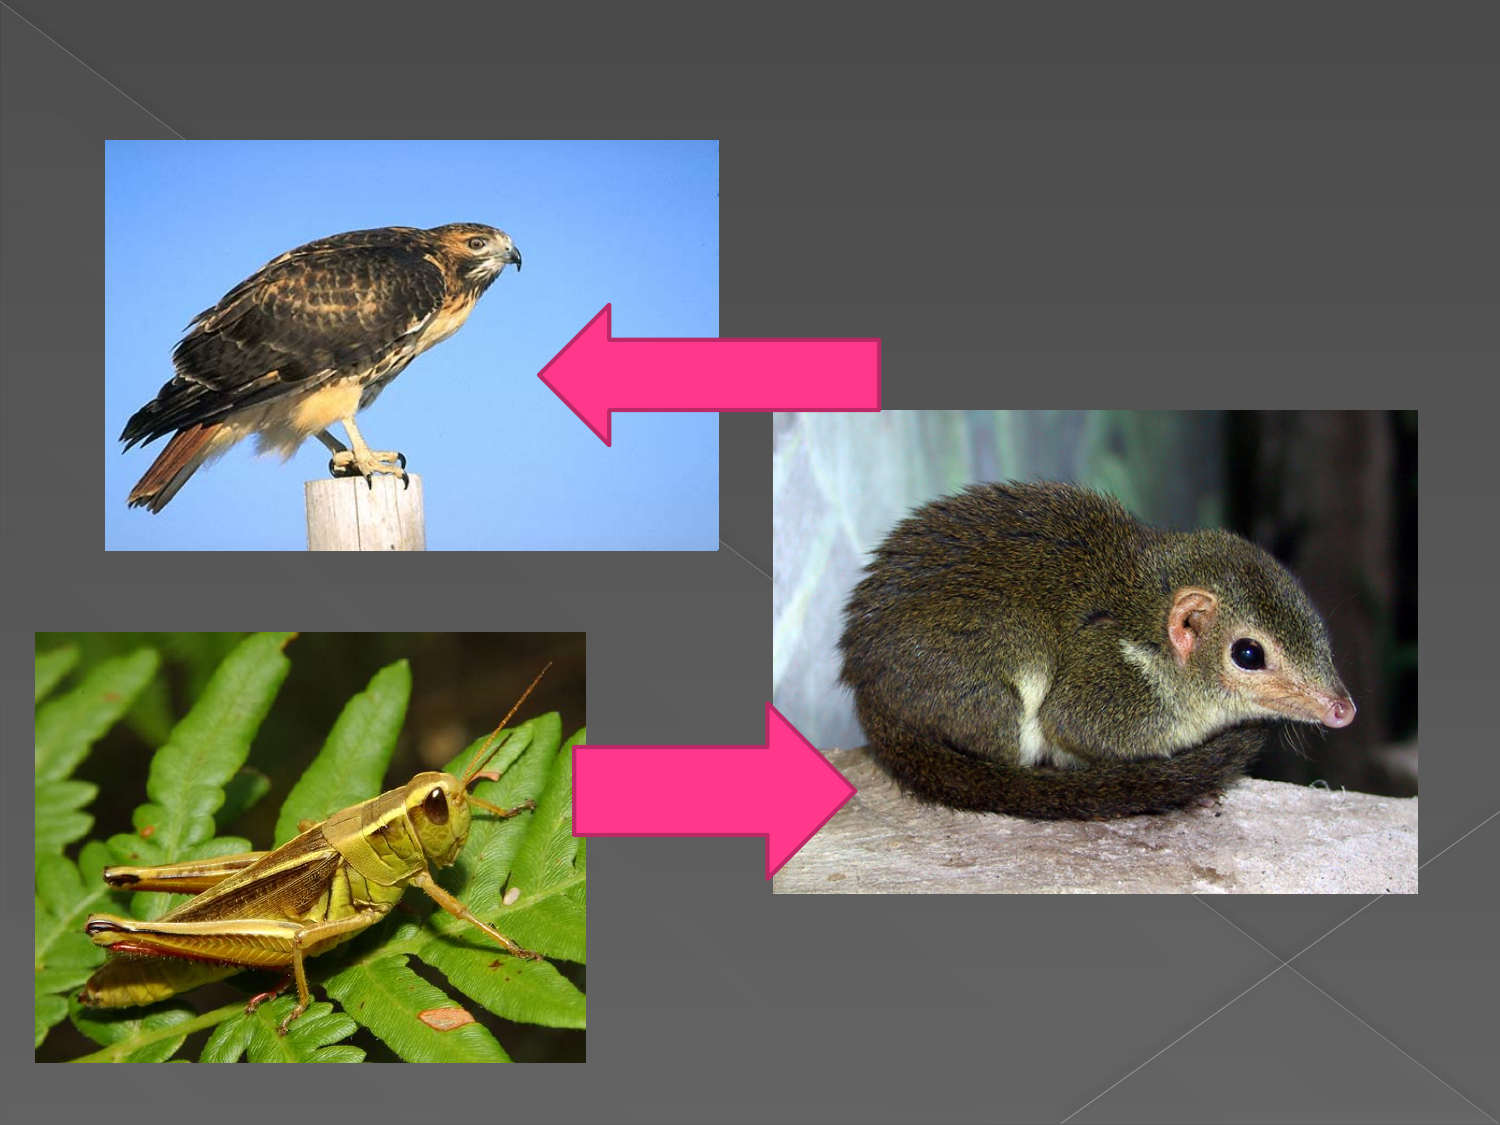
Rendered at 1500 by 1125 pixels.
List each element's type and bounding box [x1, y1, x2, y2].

text_box [590, 744, 763, 838]
text_box [722, 337, 882, 413]
picture [773, 409, 1419, 894]
picture [34, 632, 587, 1063]
list [105, 140, 719, 551]
